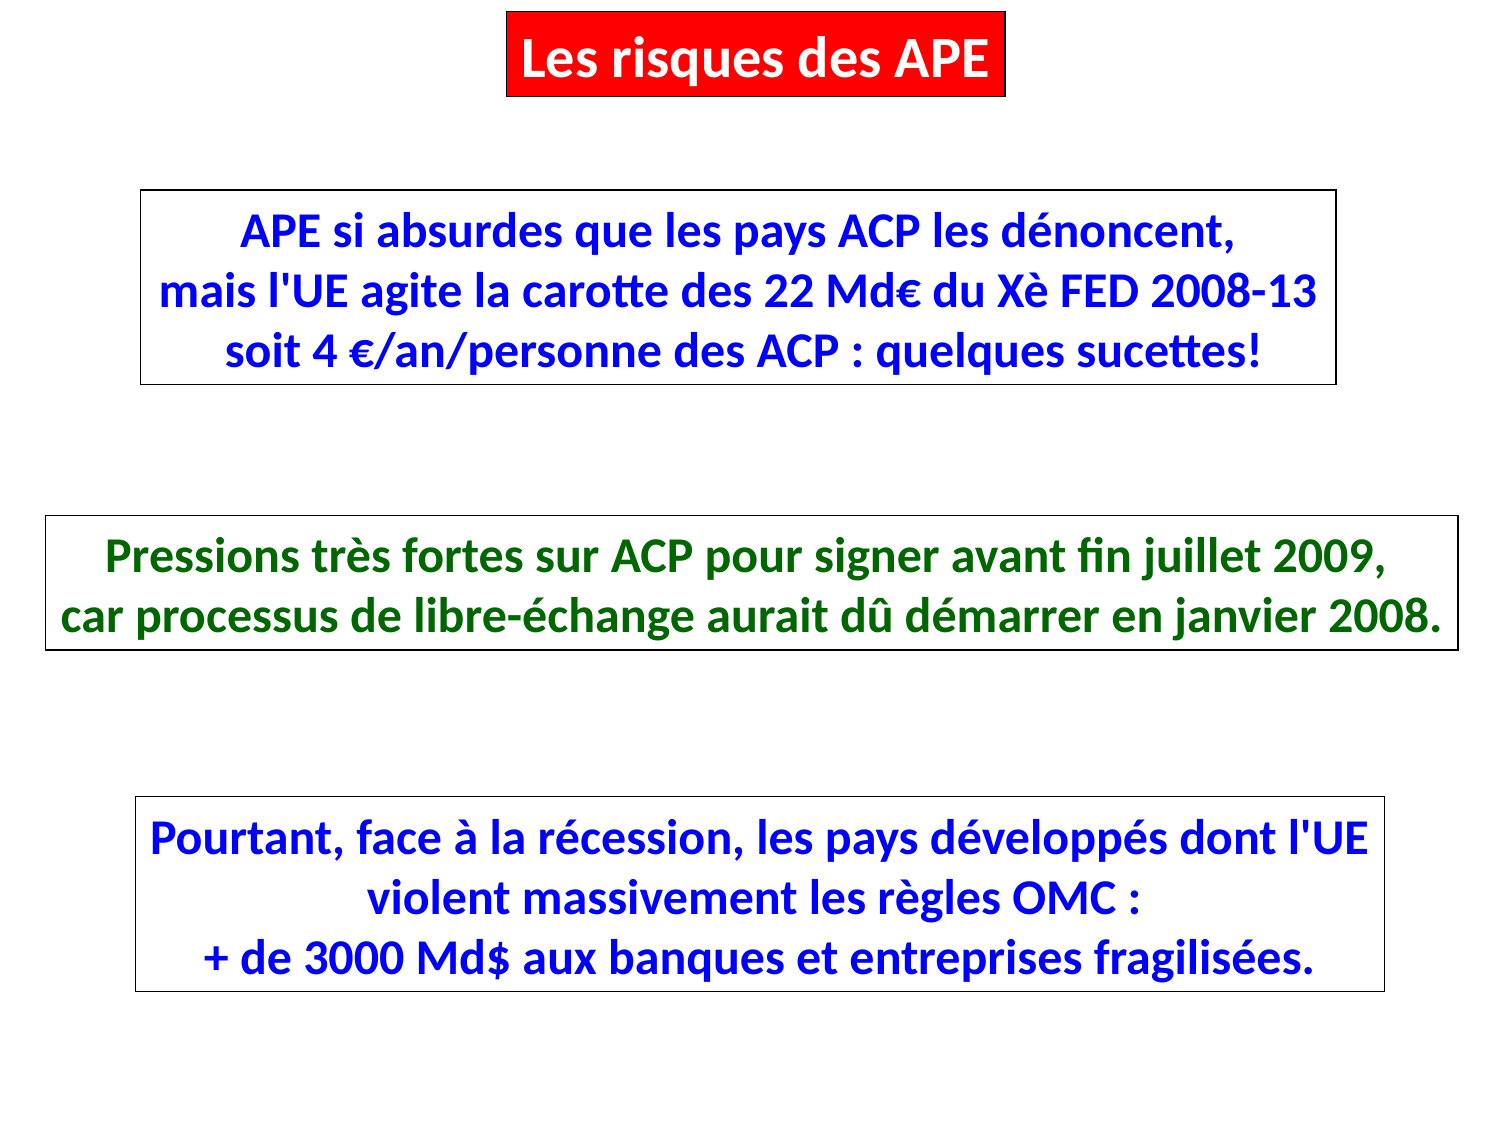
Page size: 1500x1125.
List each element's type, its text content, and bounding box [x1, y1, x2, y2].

text_box Pourtant, face à la récession, les pays développés dont l'UE violent massivement les règles OMC : + de 3000 Md$ aux banques et entreprises fragilisées. [135, 796, 1385, 992]
text_box Pressions très fortes sur ACP pour signer avant fin juillet 2009, car processus de libre-échange aurait dû démarrer en janvier 2008. [45, 515, 1459, 651]
text_box APE si absurdes que les pays ACP les dénoncent, mais l'UE agite la carotte des 22 Md€ du Xè FED 2008-13 soit 4 €/an/personne des ACP : quelques sucettes! [140, 189, 1336, 385]
text_box Les risques des APE [506, 11, 1005, 97]
